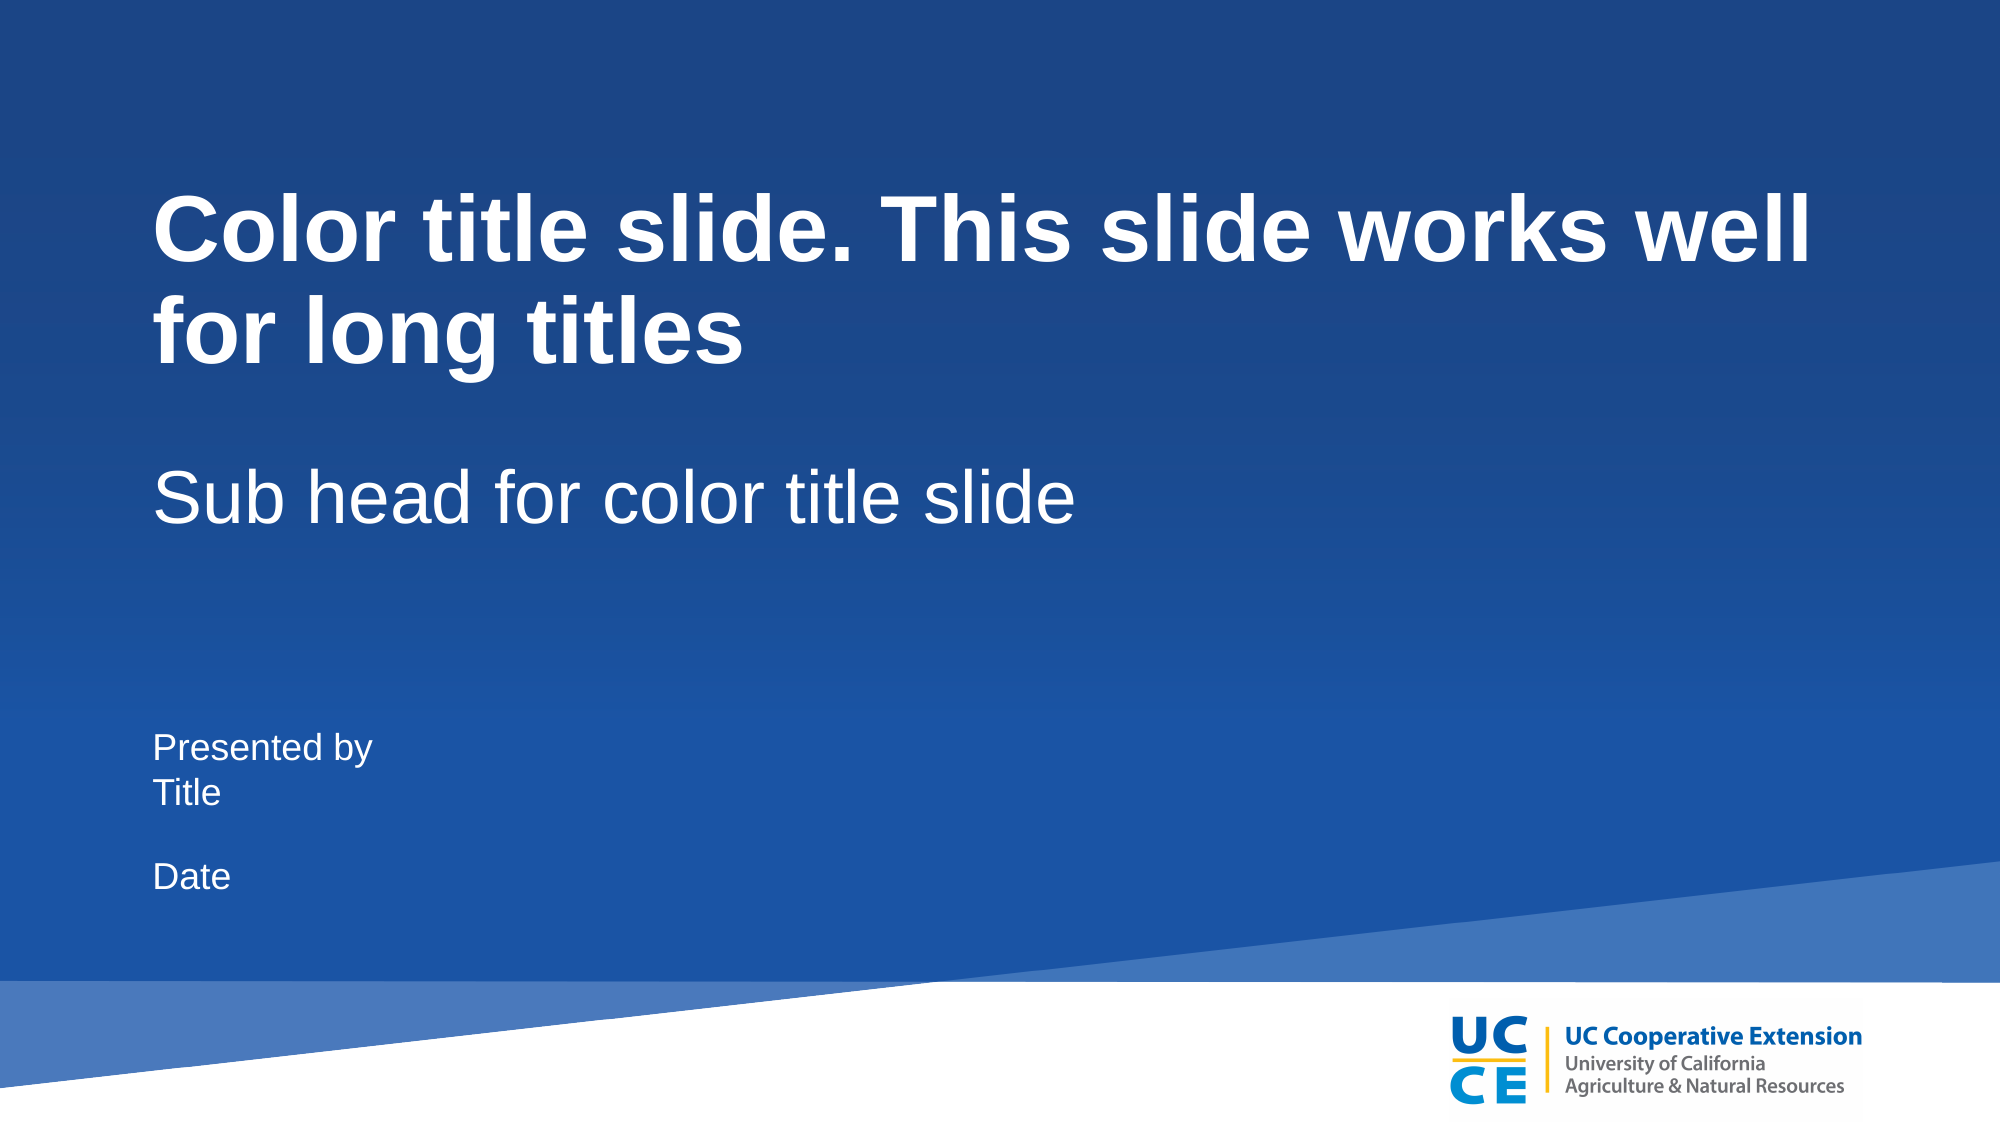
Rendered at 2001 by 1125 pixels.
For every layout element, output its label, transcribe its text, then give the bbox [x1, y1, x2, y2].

list Presented by Title [137, 715, 698, 824]
list Sub head for color title slide [137, 451, 1494, 583]
list Date [137, 849, 607, 937]
picture [0, 0, 2000, 1125]
title Color title slide. This slide works well for long titles [137, 173, 1863, 391]
